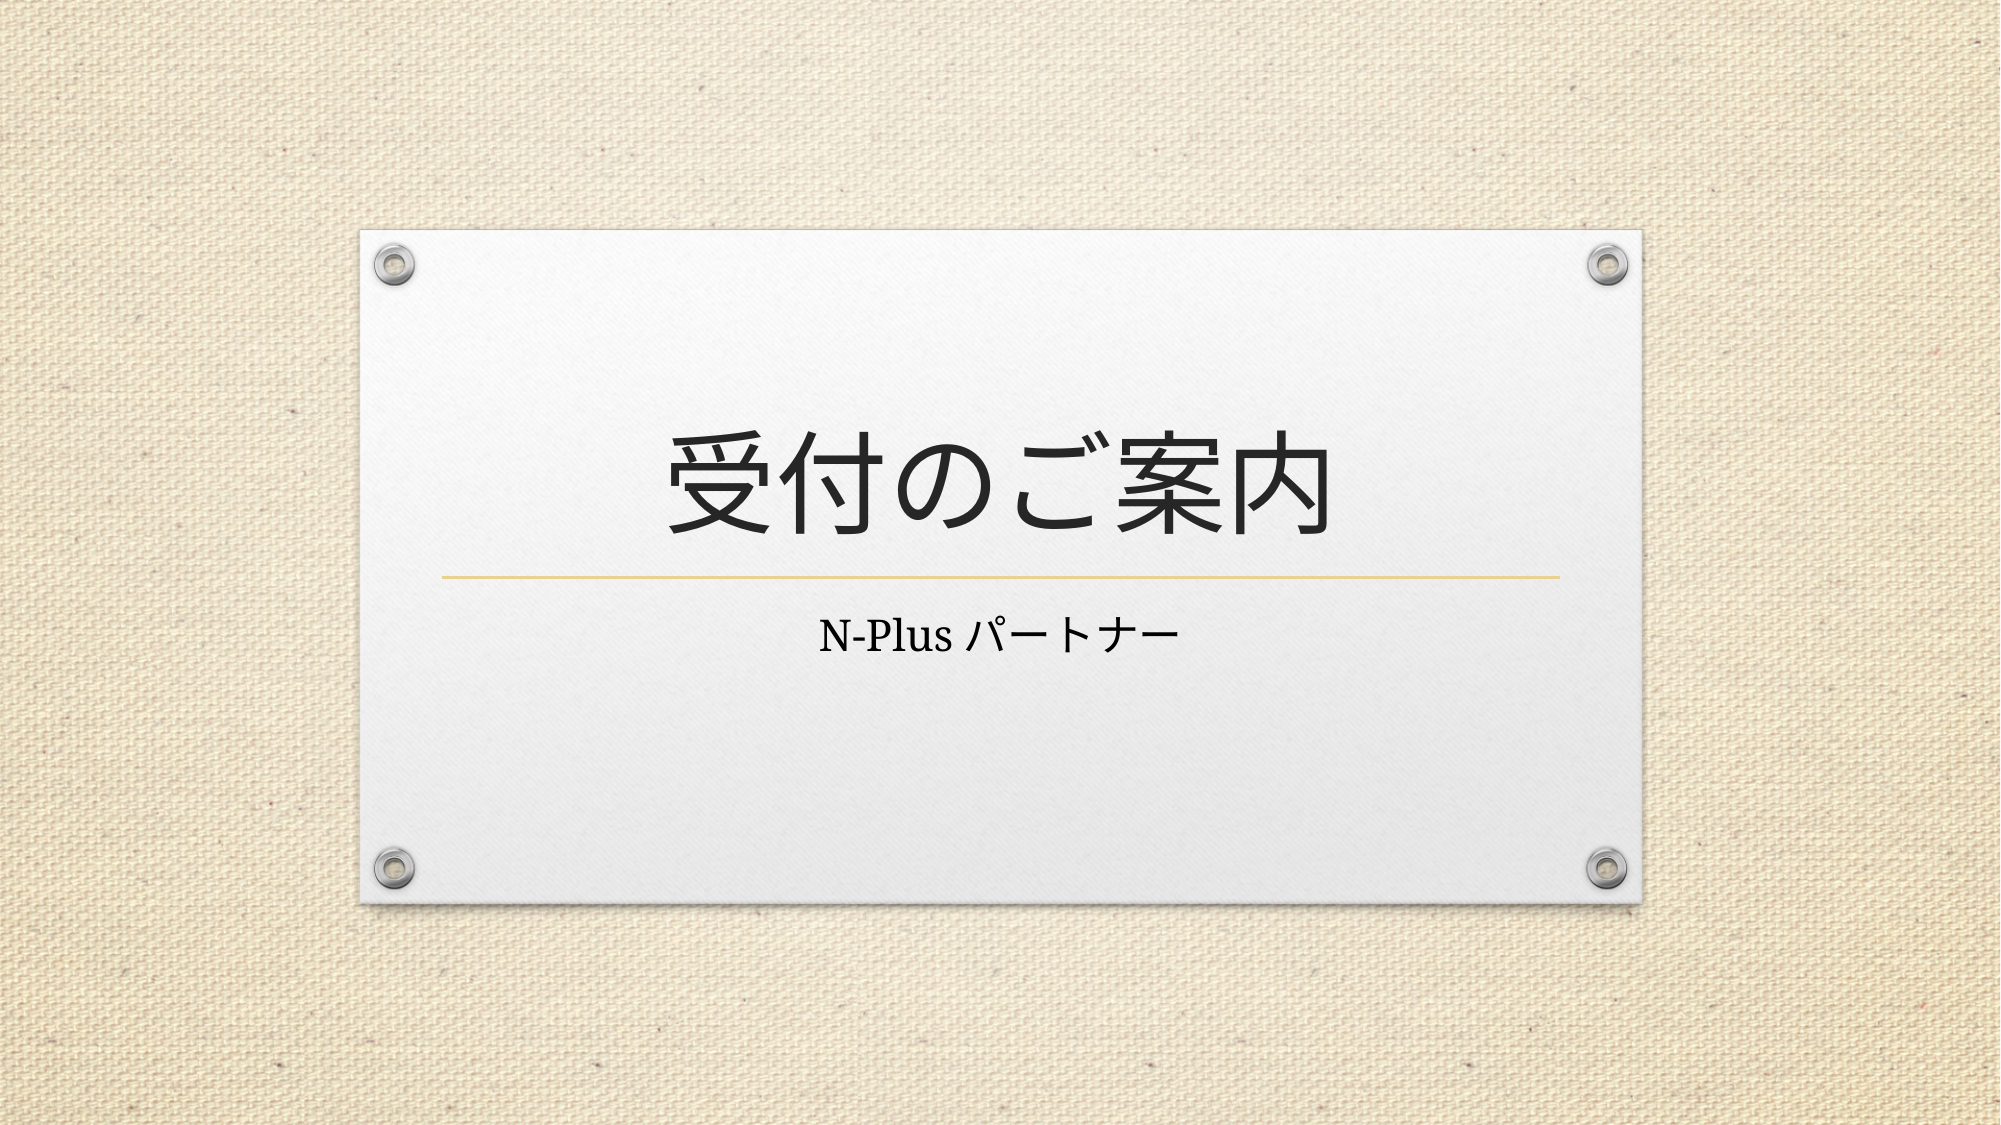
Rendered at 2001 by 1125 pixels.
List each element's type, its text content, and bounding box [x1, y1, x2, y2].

picture [0, 0, 2001, 1125]
title 受付のご案内 [441, 306, 1560, 556]
subtitle N-Plusパートナー [441, 600, 1560, 817]
